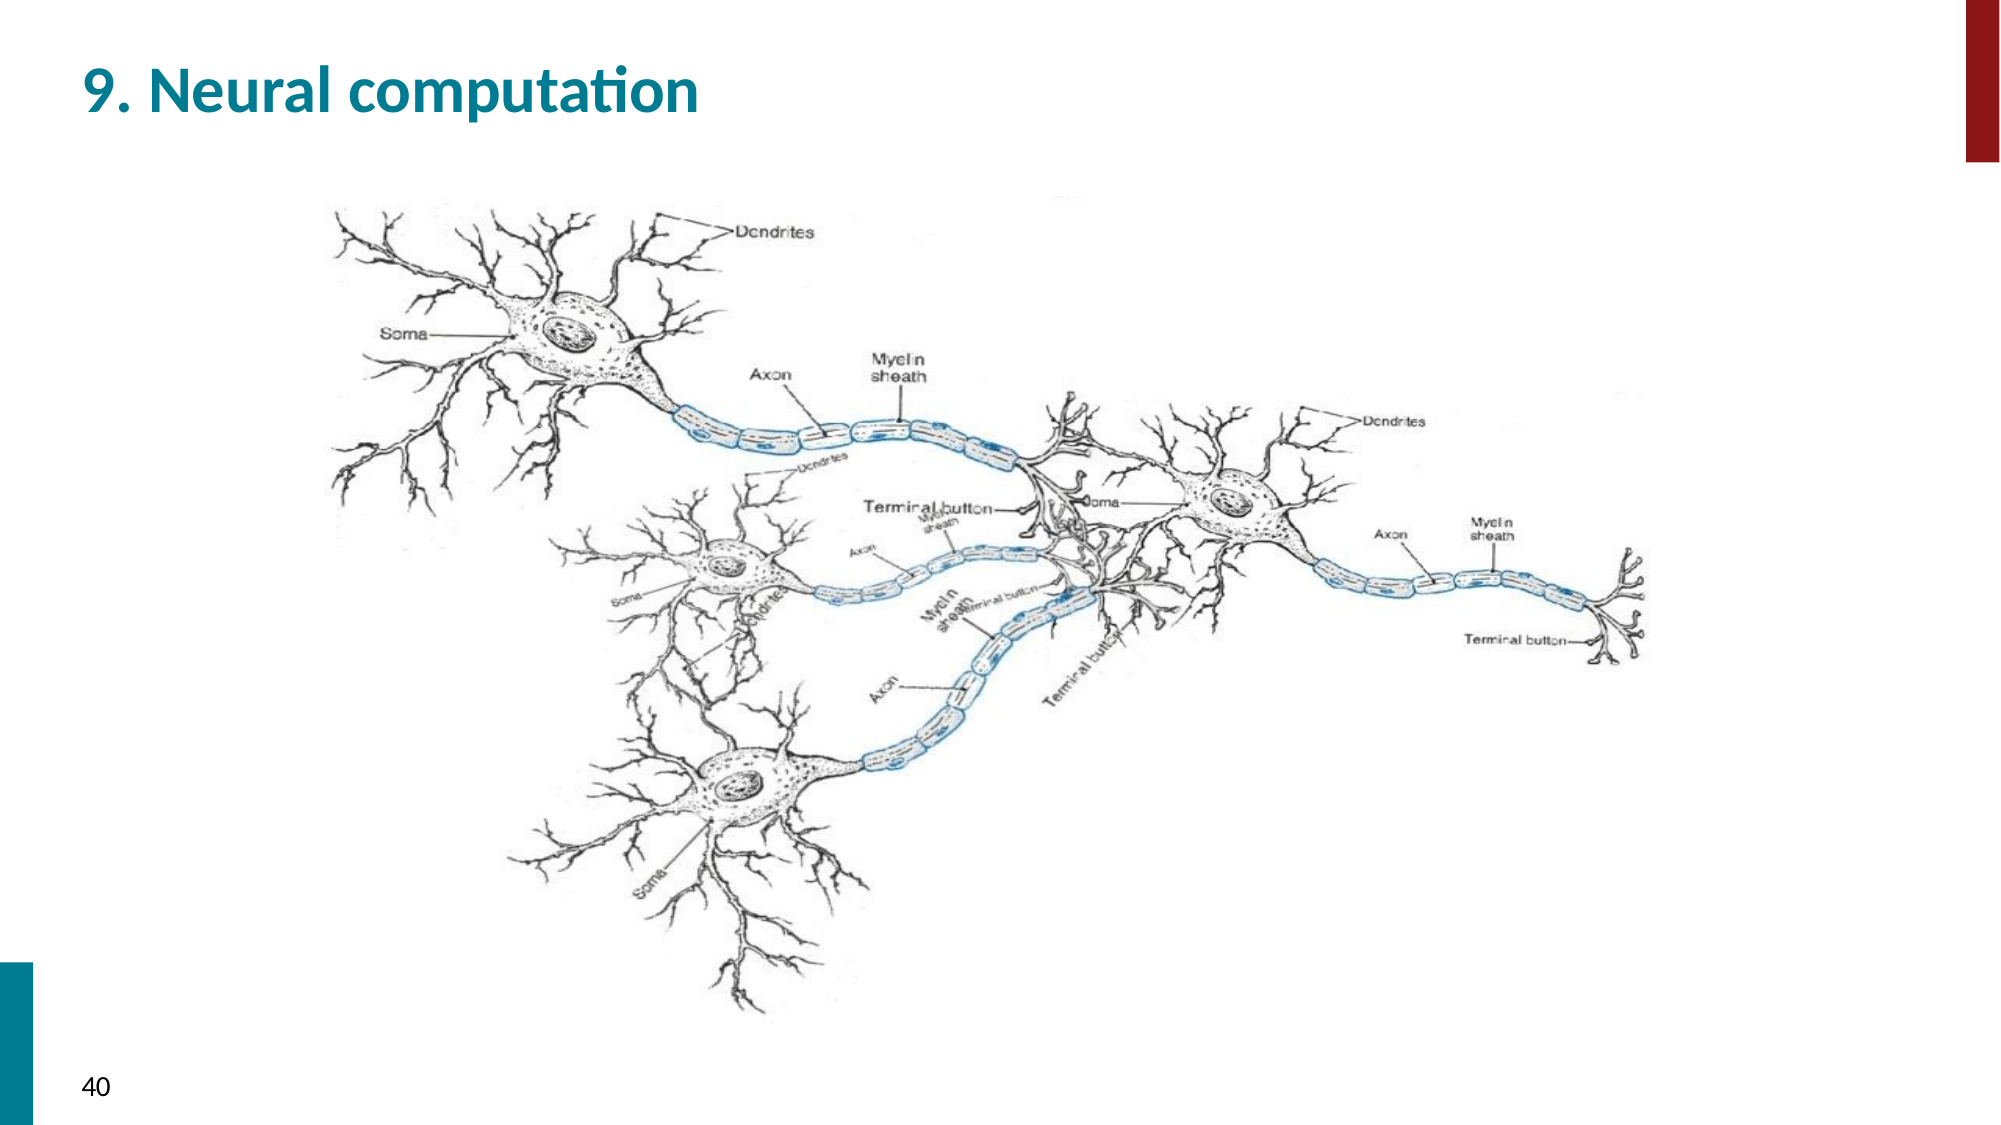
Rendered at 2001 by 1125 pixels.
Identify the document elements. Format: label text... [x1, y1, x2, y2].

title 9. Neural computation [79, 4, 1921, 234]
slide_number 39 [75, 1067, 120, 1125]
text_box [324, 196, 1700, 1026]
